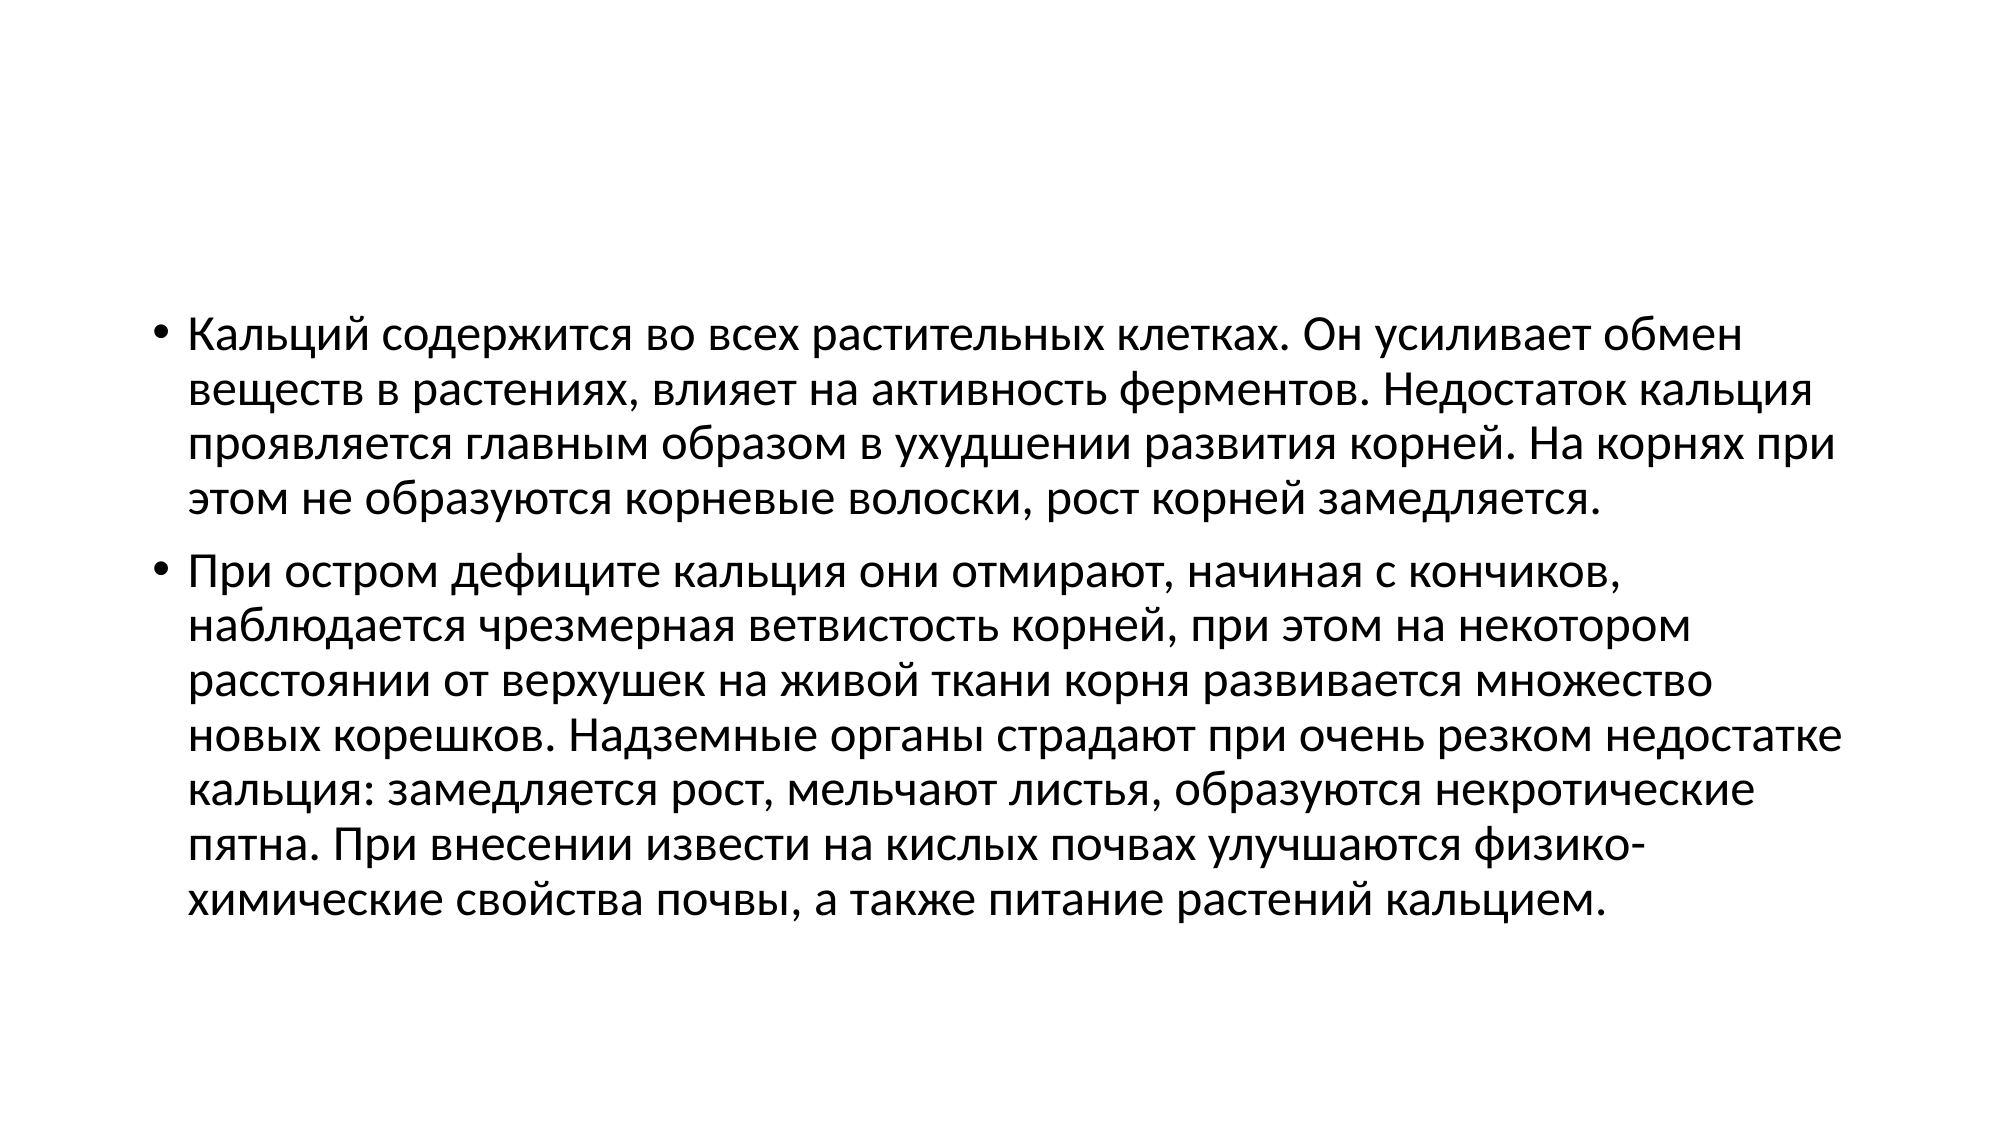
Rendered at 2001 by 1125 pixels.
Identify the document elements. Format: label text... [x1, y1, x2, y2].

list Кальций содержится во всех растительных клетках. Он усиливает обмен веществ в растениях, влияет на активность ферментов. Недостаток кальция проявляется главным образом в ухудшении развития корней. На корнях при этом не образуются корневые волоски, рост корней замедляется. При остром дефиците кальция они отмирают, начиная с кончиков, наблюдается чрезмерная ветвистость корней, при этом на некотором расстоянии от верхушек на живой ткани корня развивается множество новых корешков. Надземные органы страдают при очень резком недостатке кальция: замедляется рост, мельчают листья, образуются некротические пятна. При внесении извести на кислых почвах улучшаются физико-химические свойства почвы, а также питание растений кальцием. [137, 299, 1863, 1014]
